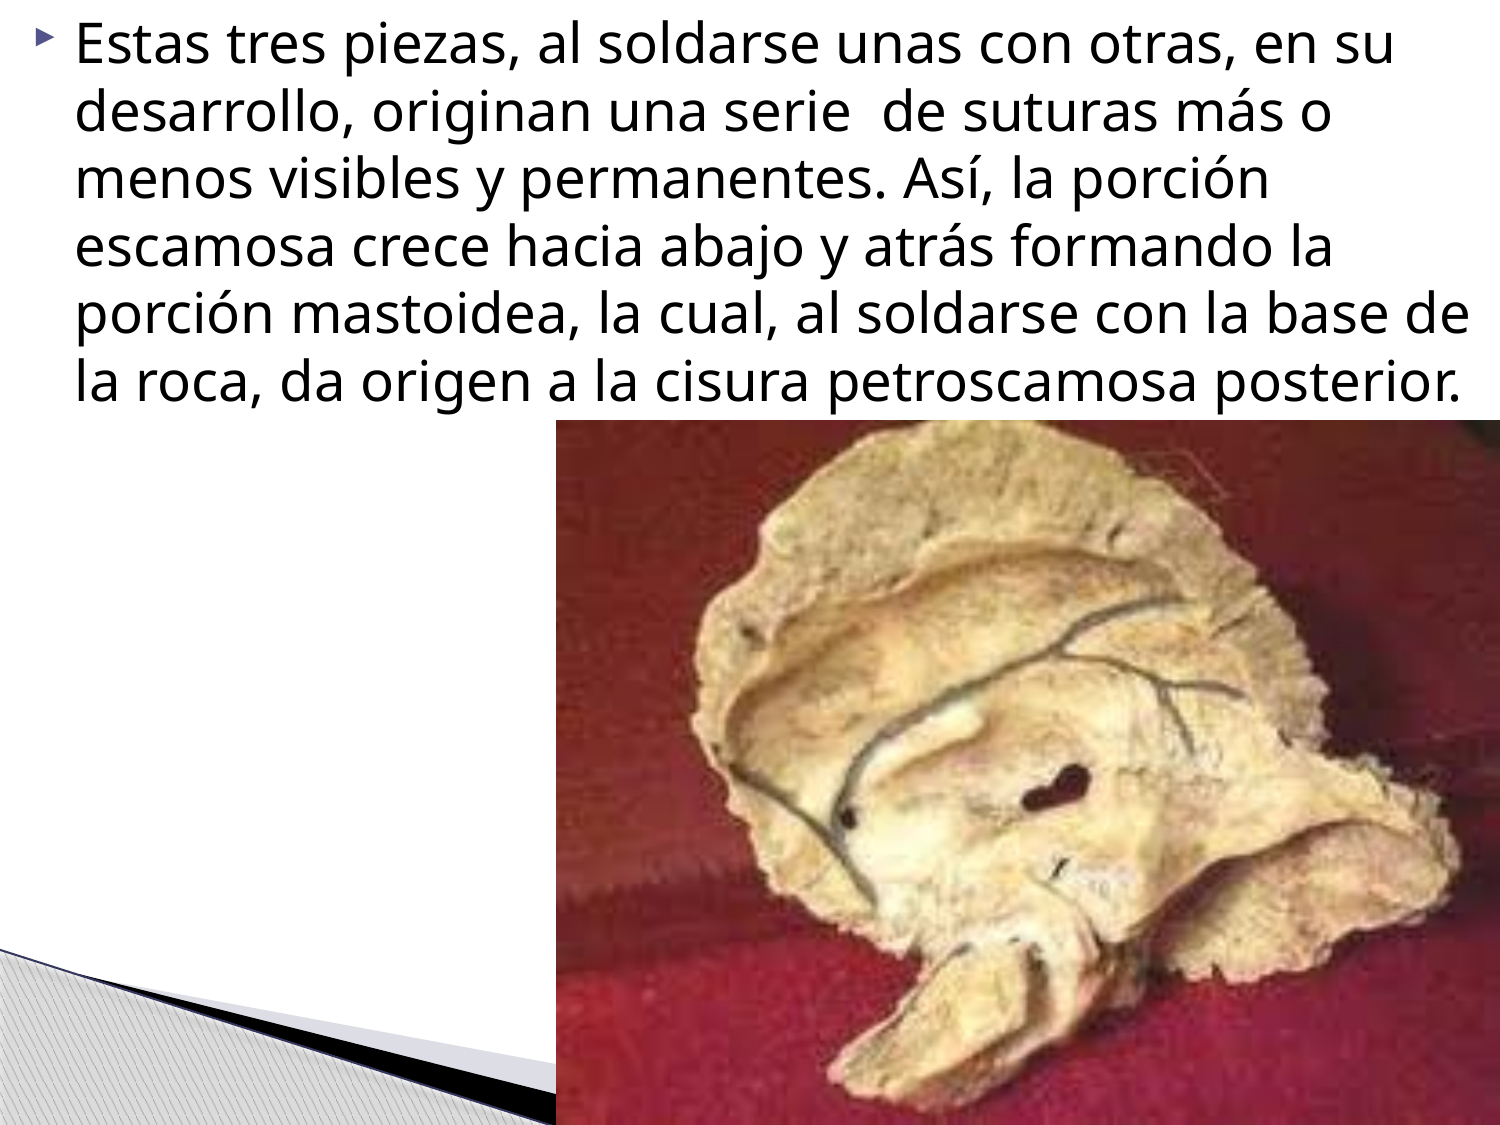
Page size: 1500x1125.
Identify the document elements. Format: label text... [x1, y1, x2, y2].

list Estas tres piezas, al soldarse unas con otras, en su desarrollo, originan una serie de suturas más o menos visibles y permanentes. Así, la porción escamosa crece hacia abajo y atrás formando la porción mastoidea, la cual, al soldarse con la base de la roca, da origen a la cisura petroscamosa posterior. [0, 0, 1500, 986]
picture [555, 420, 1500, 1125]
